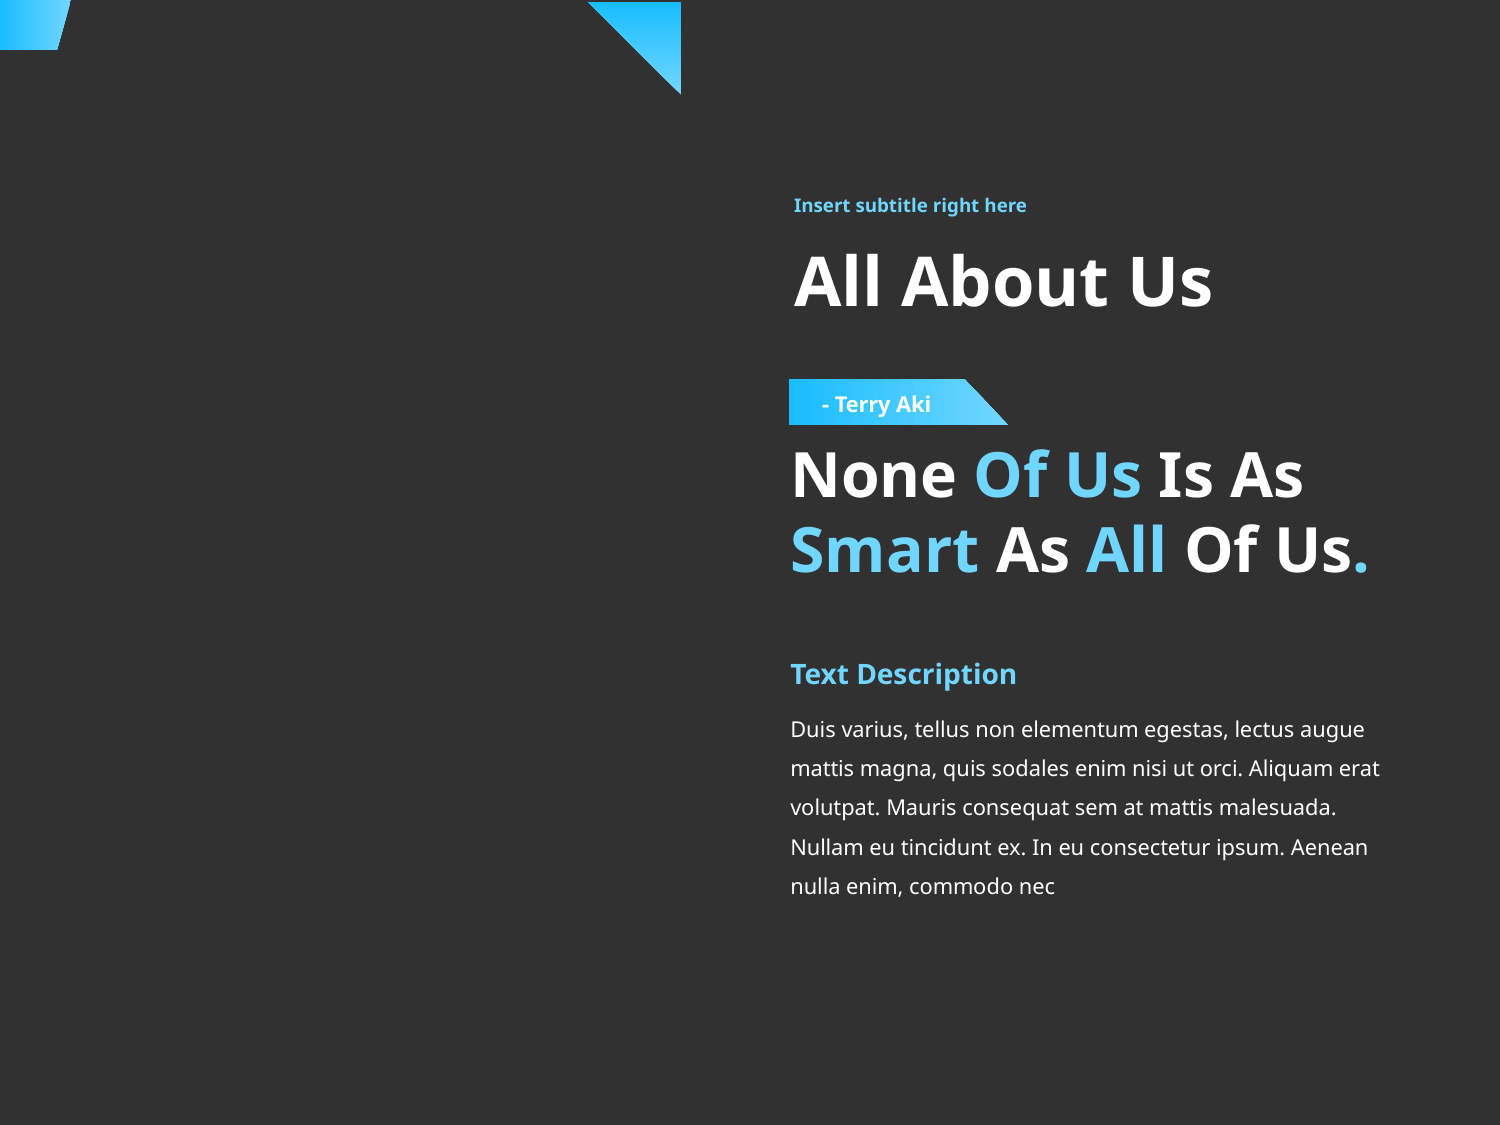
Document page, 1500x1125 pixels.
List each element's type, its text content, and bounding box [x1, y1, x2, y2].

text_box - Terry Aki [807, 382, 980, 424]
text_box [788, 378, 1011, 426]
title All About Us [779, 236, 1500, 362]
subtitle Insert subtitle right here [779, 178, 1500, 236]
text_box Text Description [775, 649, 1071, 698]
text_box None Of Us Is As Smart As All Of Us. [775, 427, 1398, 593]
text_box Duis varius, tellus non elementum egestas, lectus augue mattis magna, quis sodales enim nisi ut orci. Aliquam erat volutpat. Mauris consequat sem at mattis malesuada. Nullam eu tincidunt ex. In eu consectetur ipsum. Aenean nulla enim, commodo nec [775, 694, 1398, 907]
picture [0, 0, 682, 1125]
